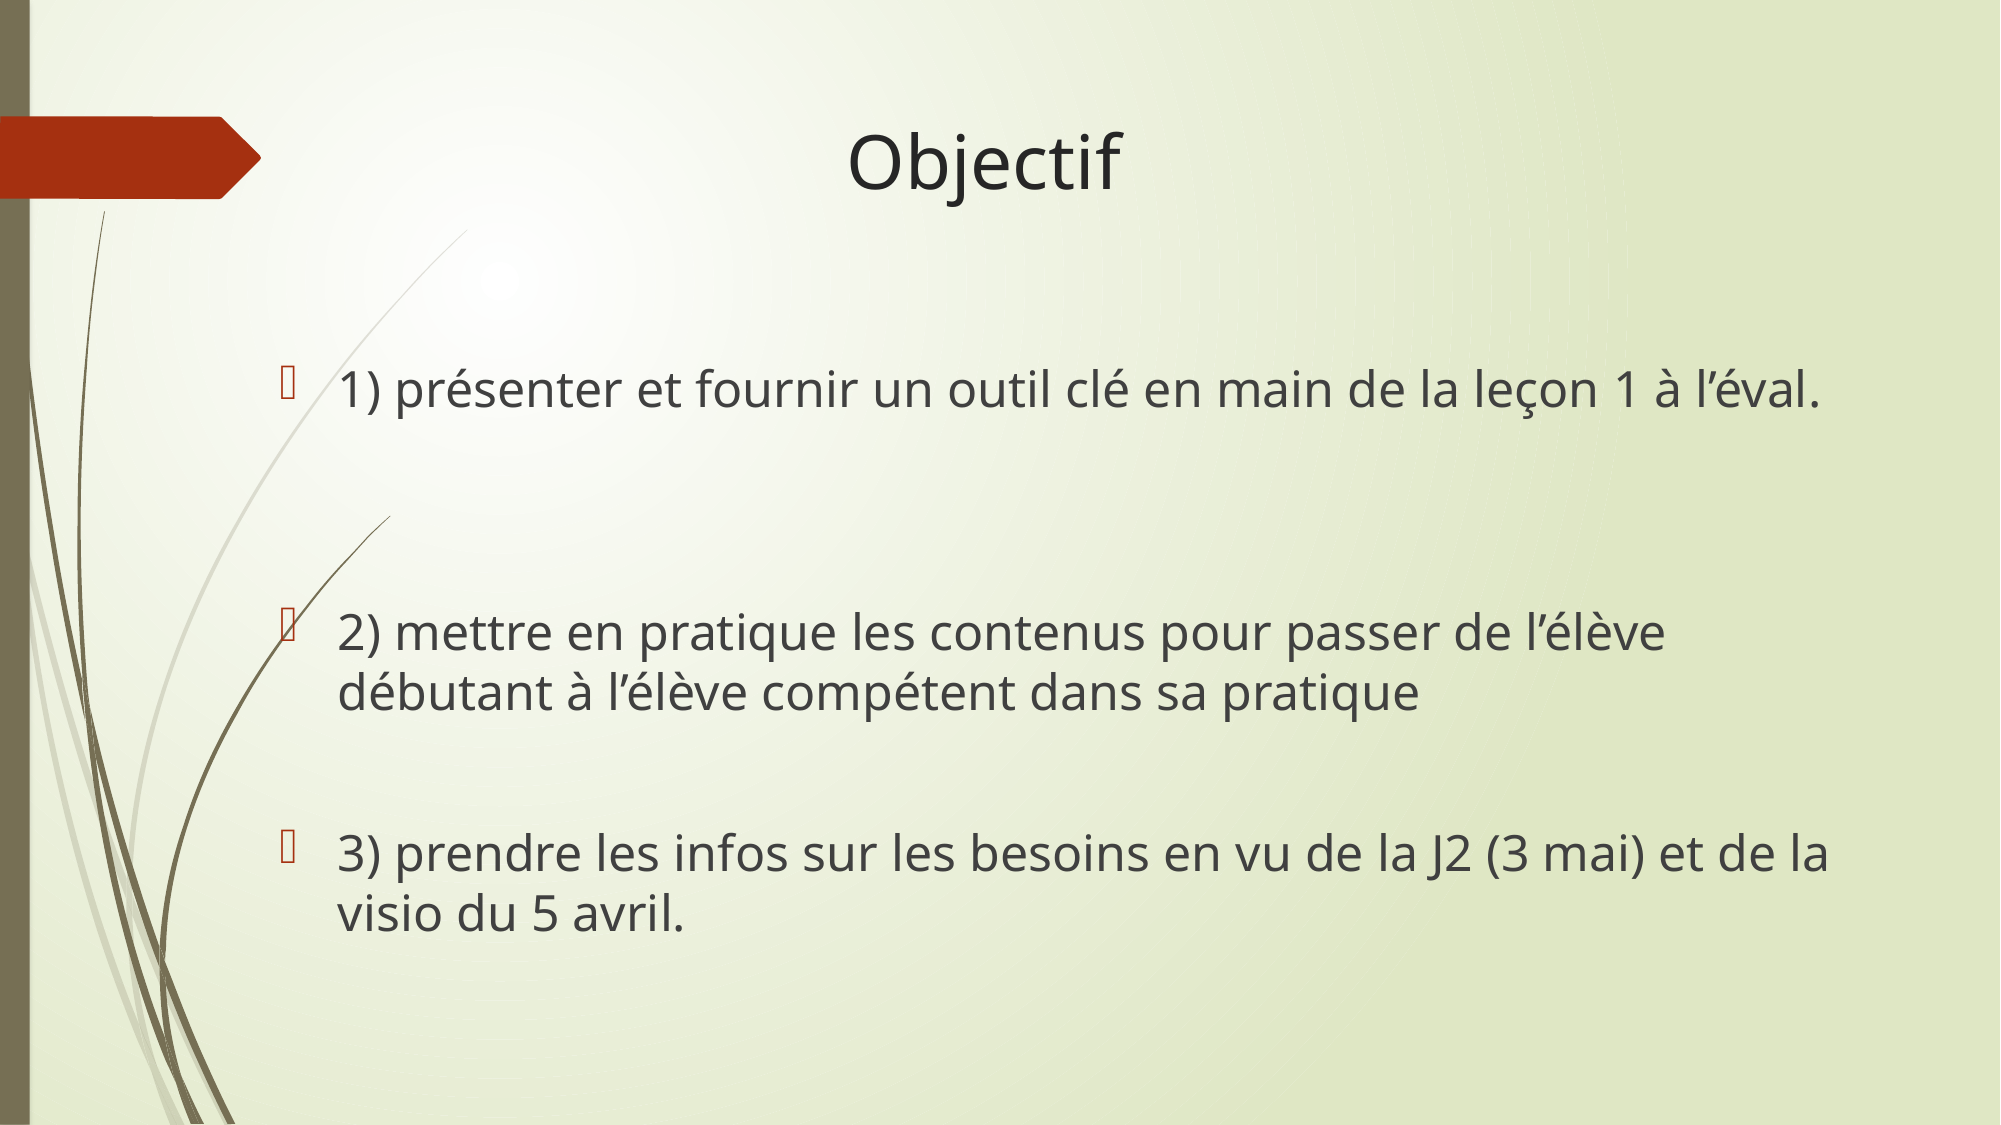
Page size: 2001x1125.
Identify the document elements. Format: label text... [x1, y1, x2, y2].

list 1) présenter et fournir un outil clé en main de la leçon 1 à l’éval. 2) mettre en pratique les contenus pour passer de l’élève débutant à l’élève compétent dans sa pratique 3) prendre les infos sur les besoins en vu de la J2 (3 mai) et de la visio du 5 avril. [264, 350, 1887, 970]
title Objectif [252, 107, 1715, 235]
